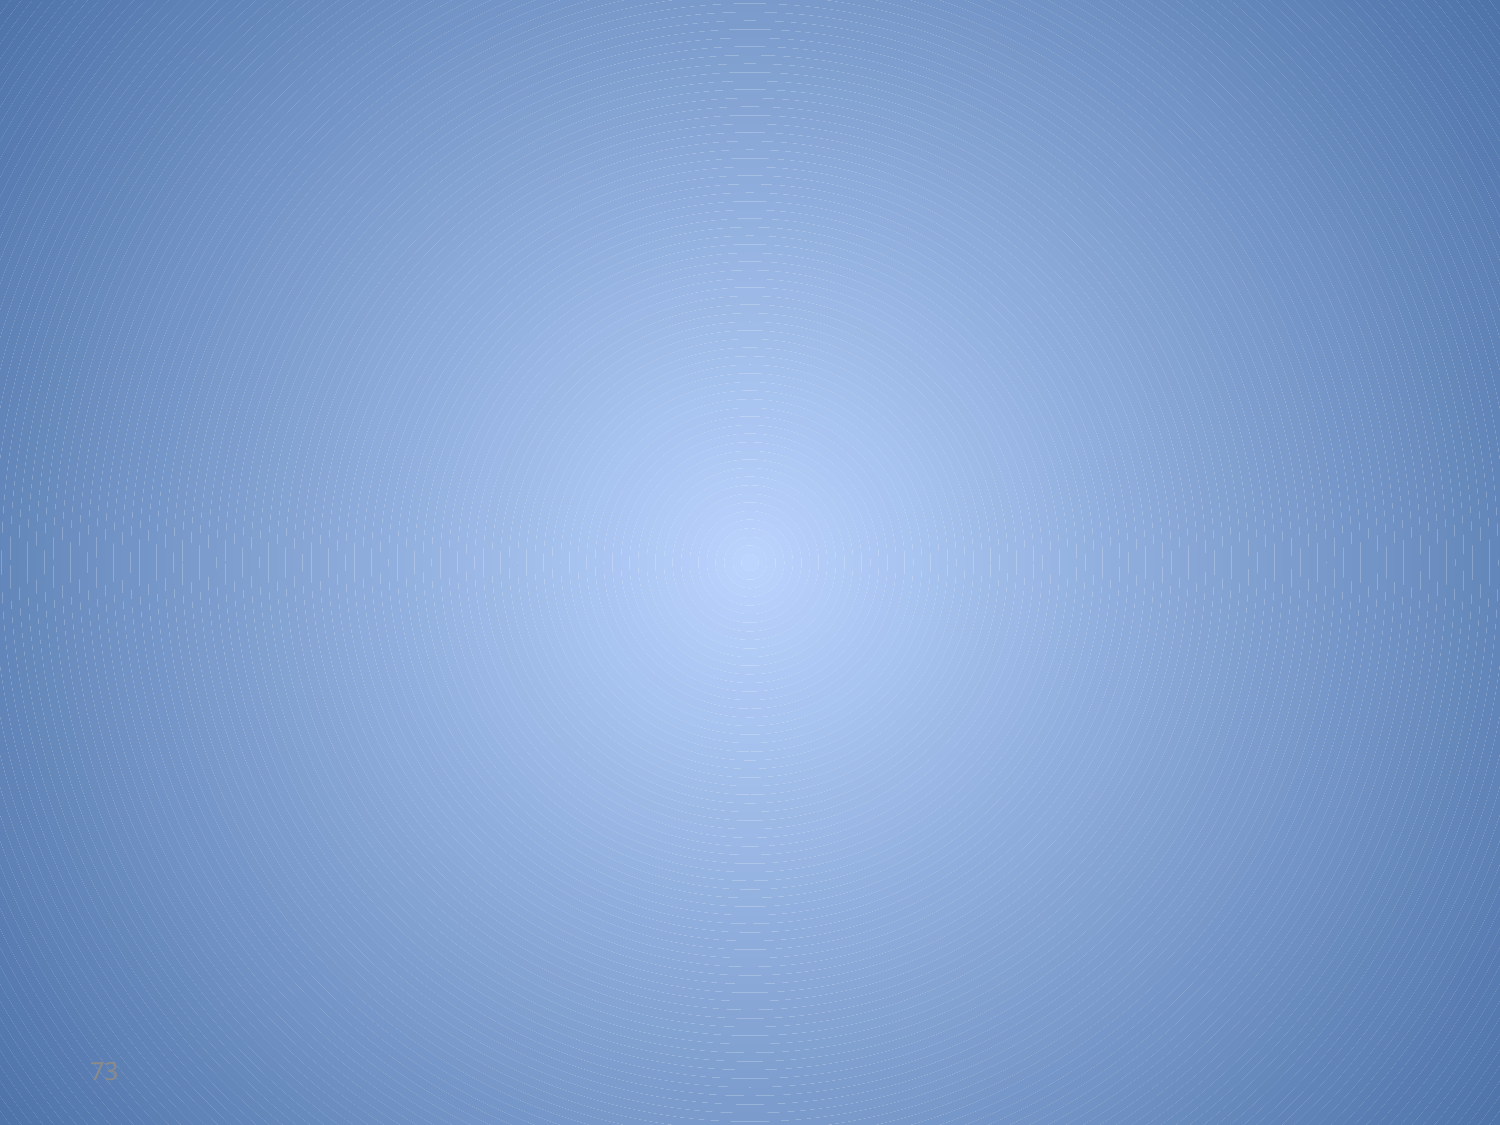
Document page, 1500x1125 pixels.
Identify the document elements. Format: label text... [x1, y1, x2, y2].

slide_number 73 [75, 1042, 425, 1103]
